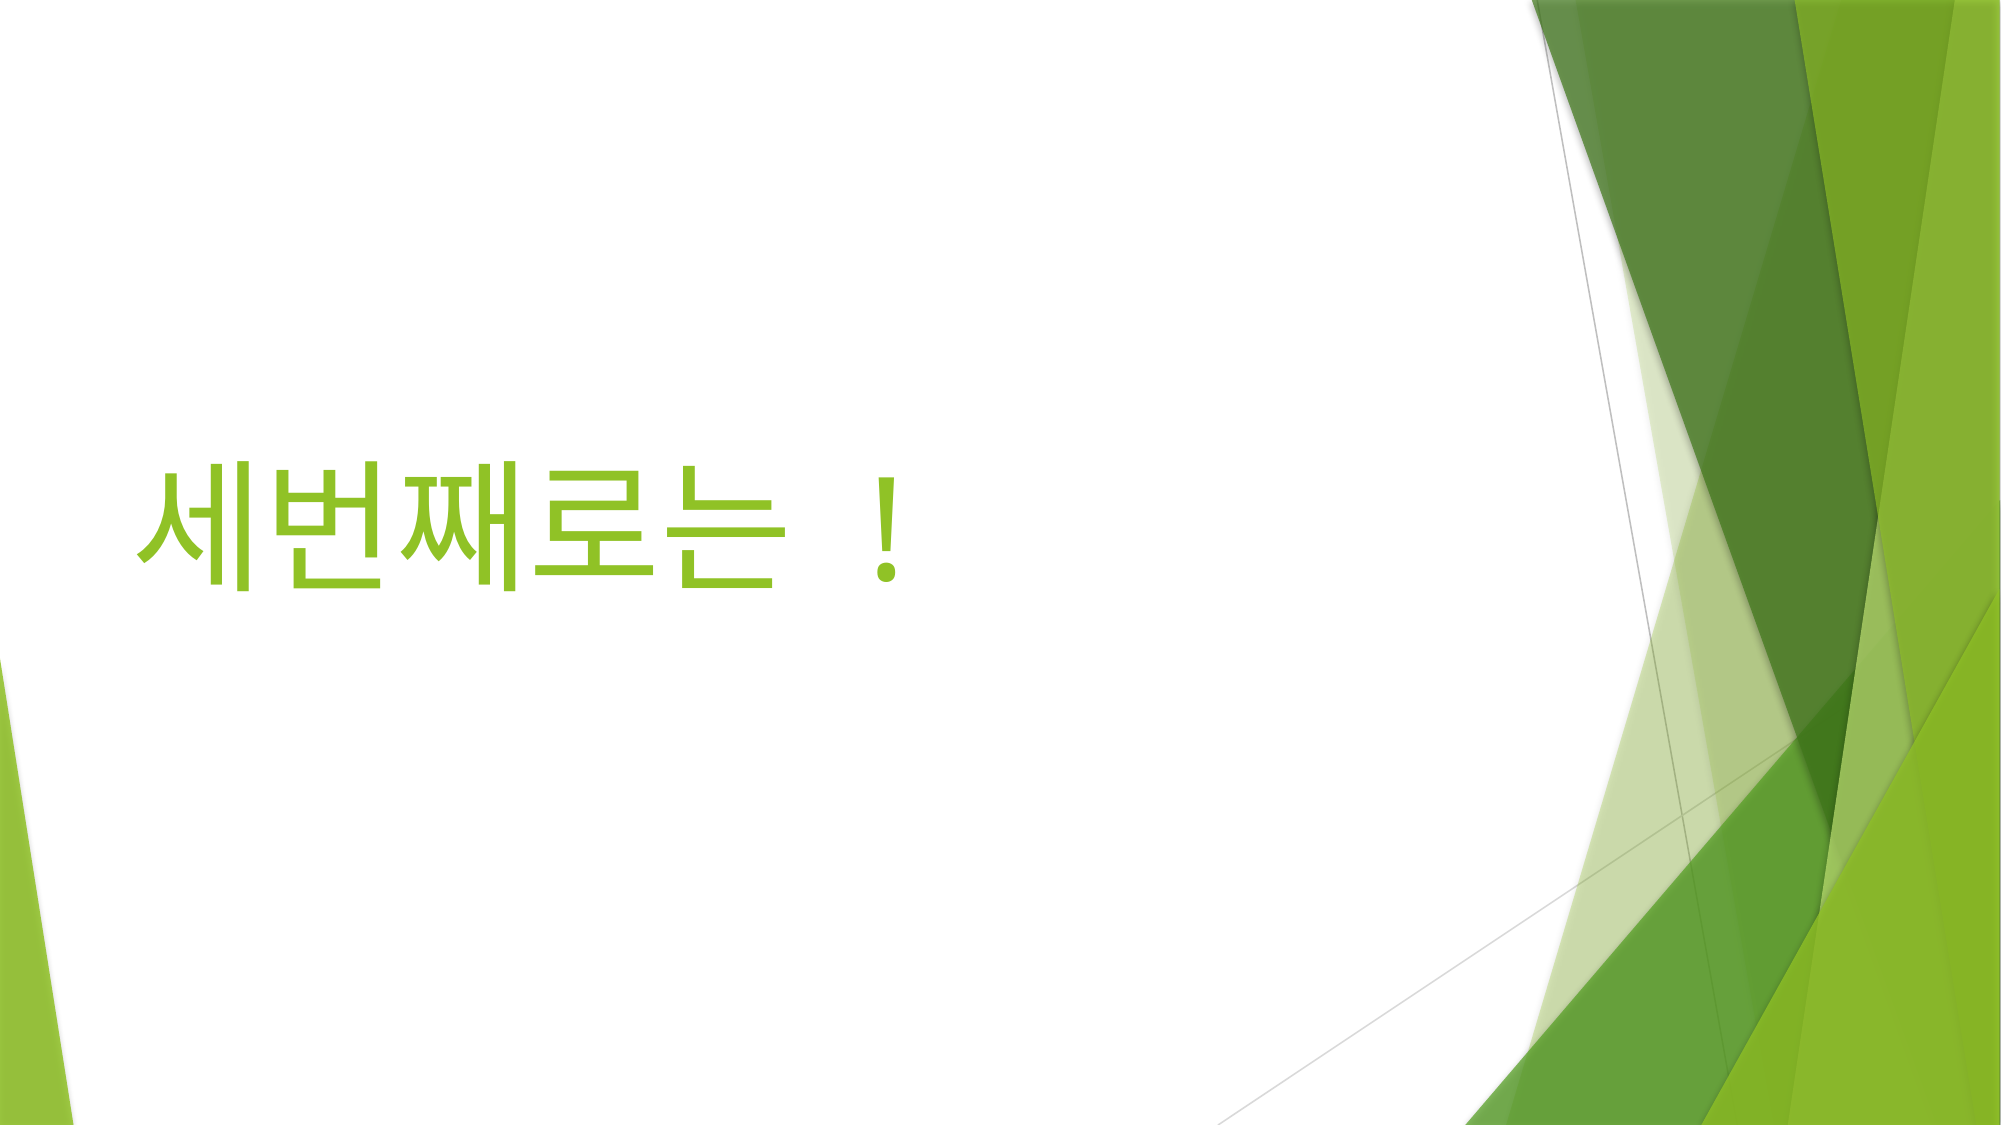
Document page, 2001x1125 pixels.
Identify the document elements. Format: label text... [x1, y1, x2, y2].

title 세번째로는 ! [116, 429, 1527, 696]
